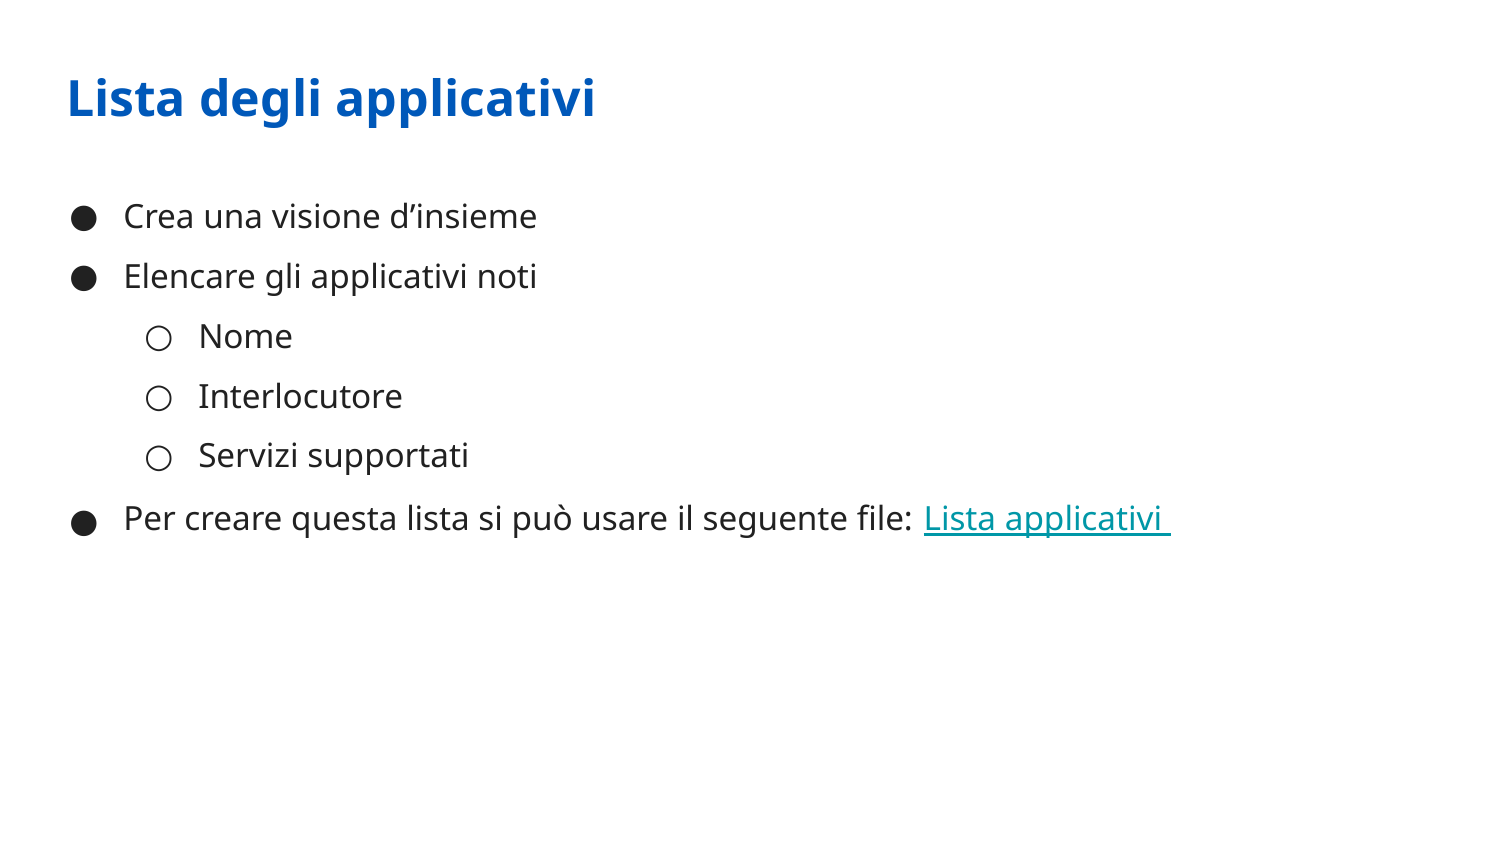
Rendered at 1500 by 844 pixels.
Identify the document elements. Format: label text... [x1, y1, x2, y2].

title Lista degli applicativi [51, 51, 1449, 146]
text_box Crea una visione d’insieme Elencare gli applicativi noti Nome Interlocutore Servizi supportati Per creare questa lista si può usare il seguente file: Lista applicativi [33, 160, 1426, 763]
